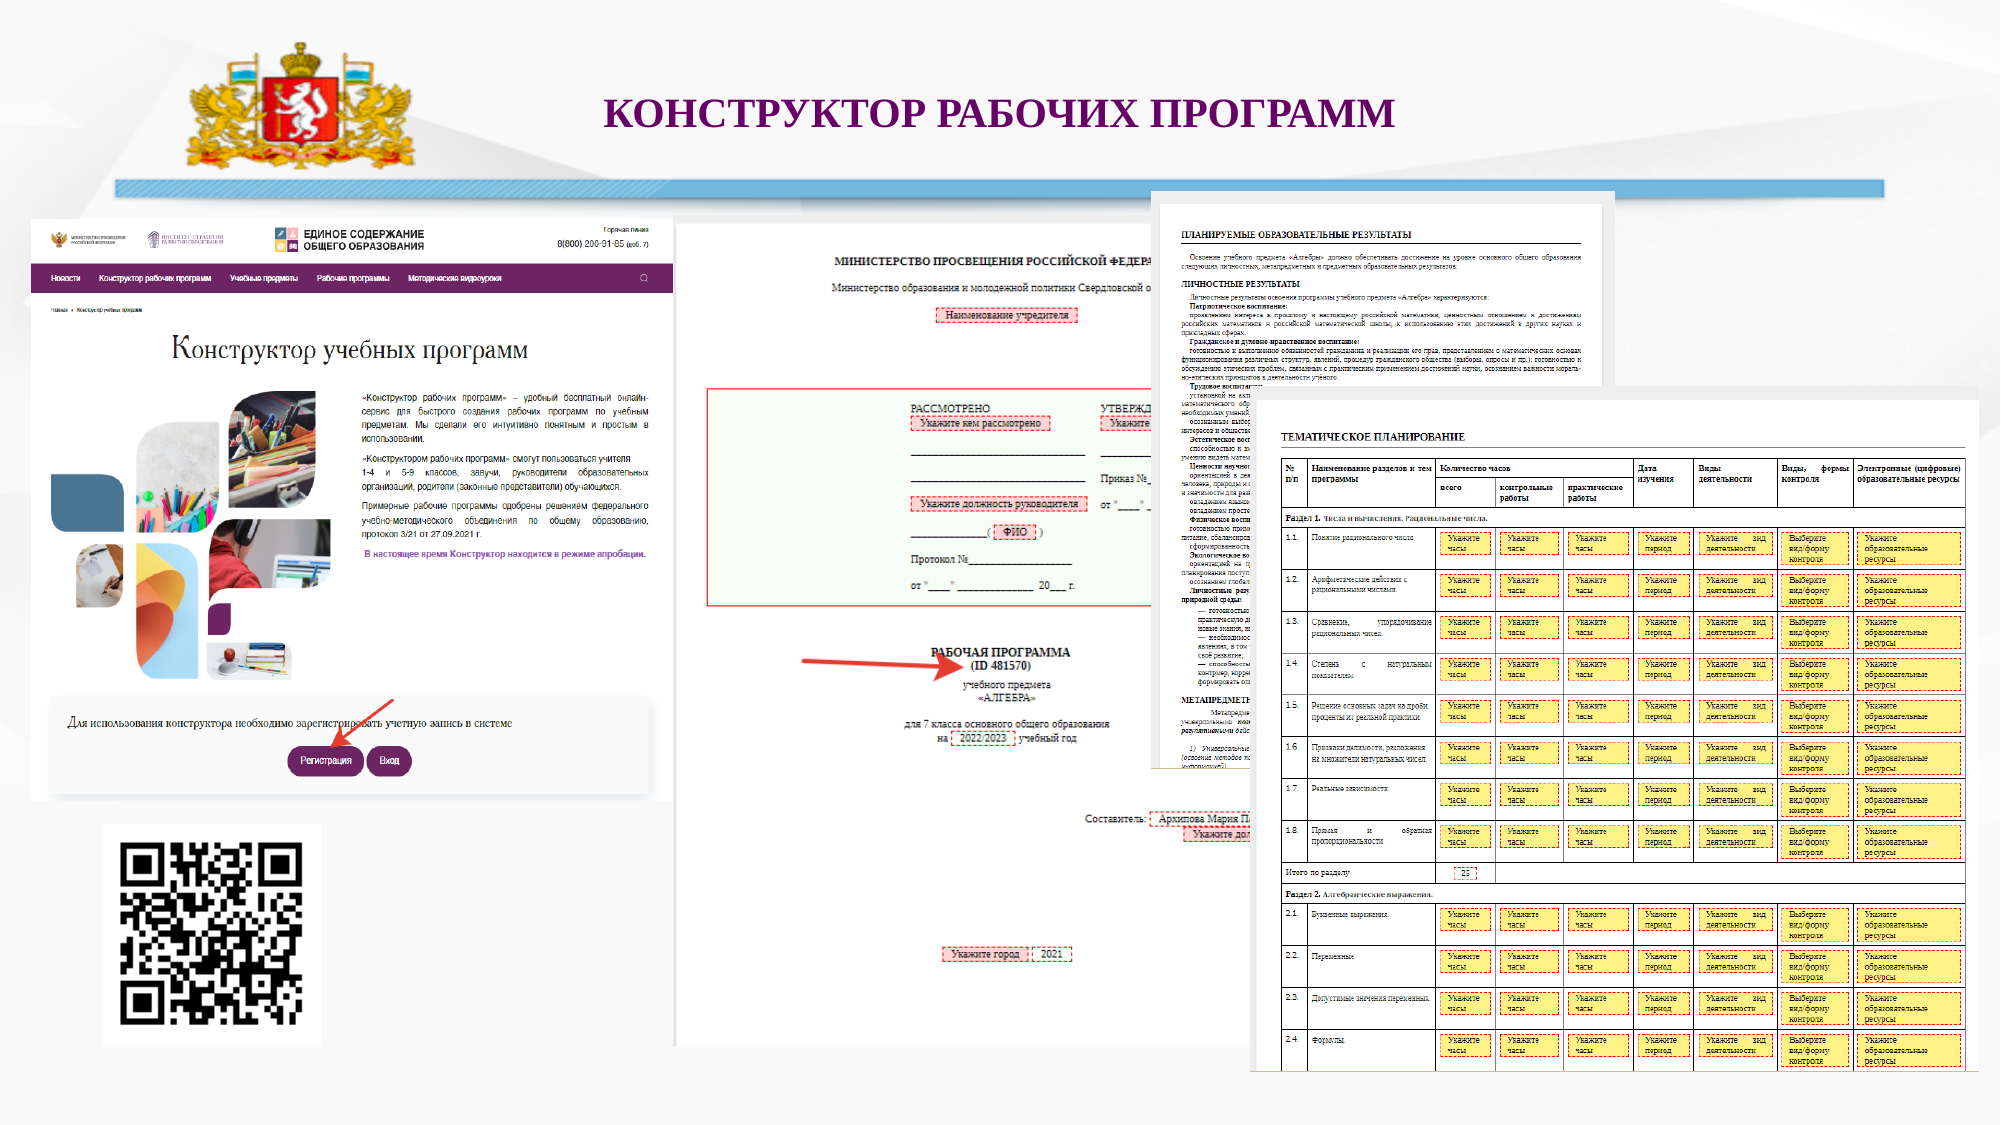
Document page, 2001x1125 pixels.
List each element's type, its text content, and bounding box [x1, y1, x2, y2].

picture [0, 0, 2001, 1125]
text_box КОНСТРУКТОР РАБОЧИХ ПРОГРАММ [385, 78, 1615, 144]
